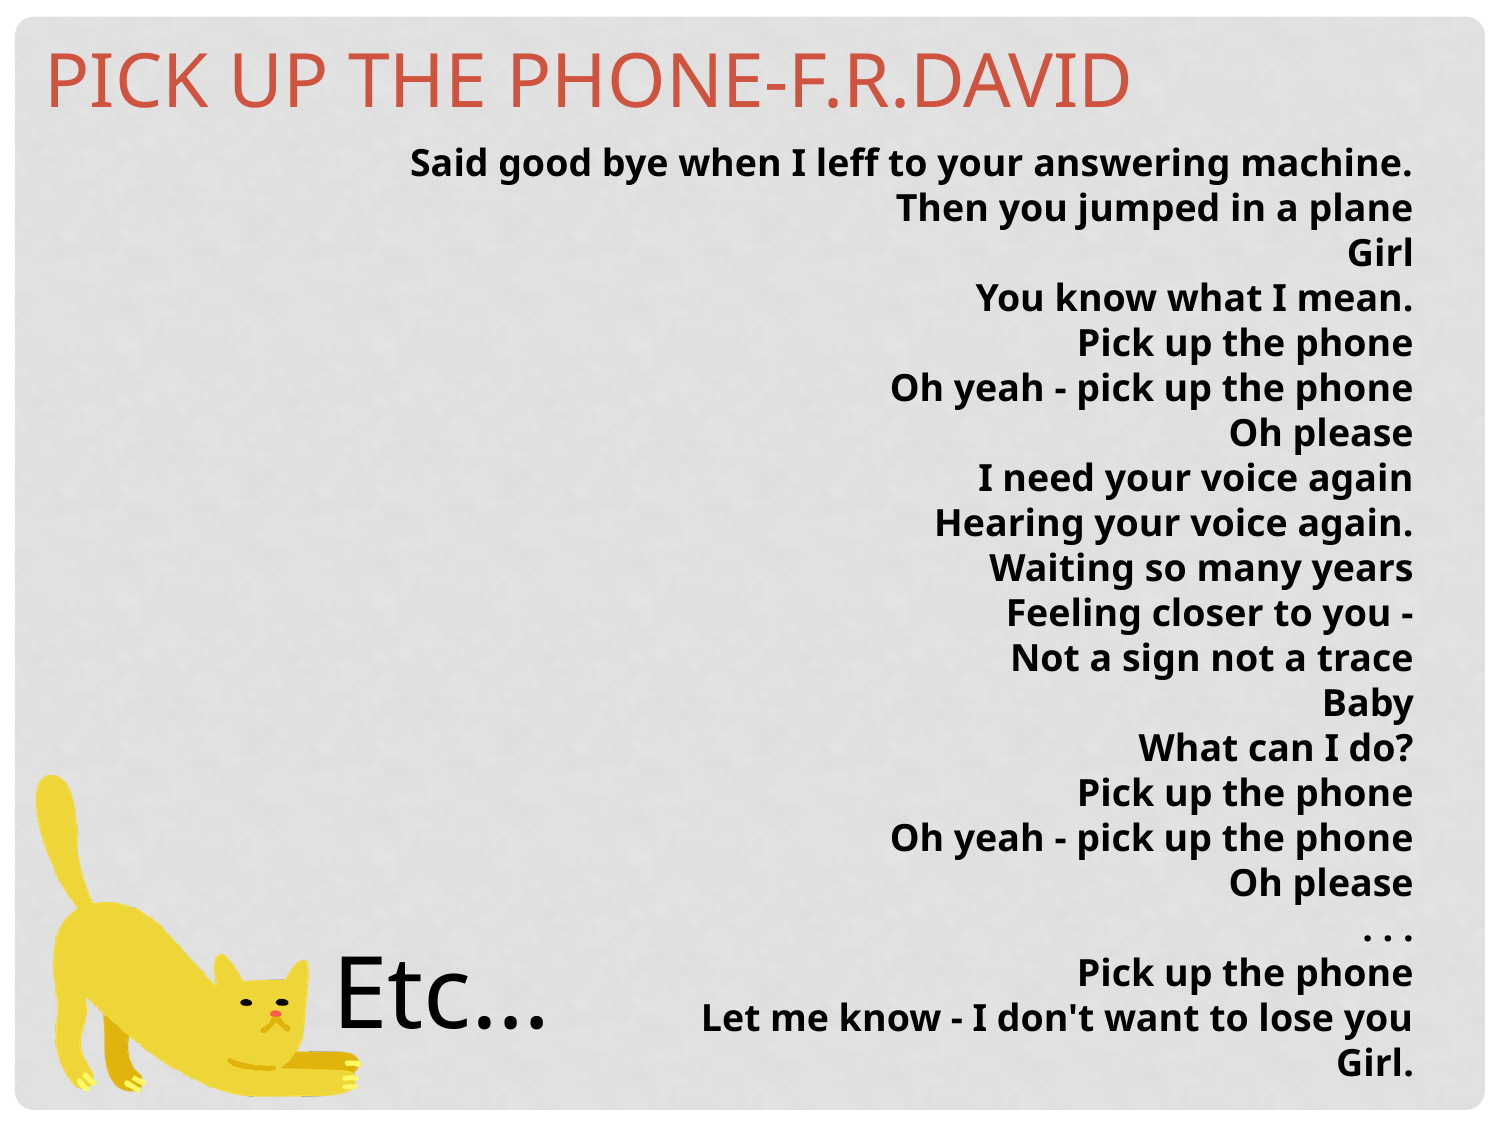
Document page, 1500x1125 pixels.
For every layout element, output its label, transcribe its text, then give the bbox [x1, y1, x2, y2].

text_box Said good bye when I leff to your answering machine. Then you jumped in a plane Girl You know what I mean. Pick up the phone Oh yeah - pick up the phone Oh please I need your voice again Hearing your voice again. Waiting so many years Feeling closer to you - Not a sign not a trace Baby What can I do? Pick up the phone Oh yeah - pick up the phone Oh please . . . Pick up the phone Let me know - I don't want to lose you Girl. [23, 131, 1429, 1091]
text_box PICK UP THE PHONE-F.R.DAVID [29, 25, 1353, 131]
picture [13, 755, 376, 1115]
text_box Etc… [376, 921, 779, 1057]
